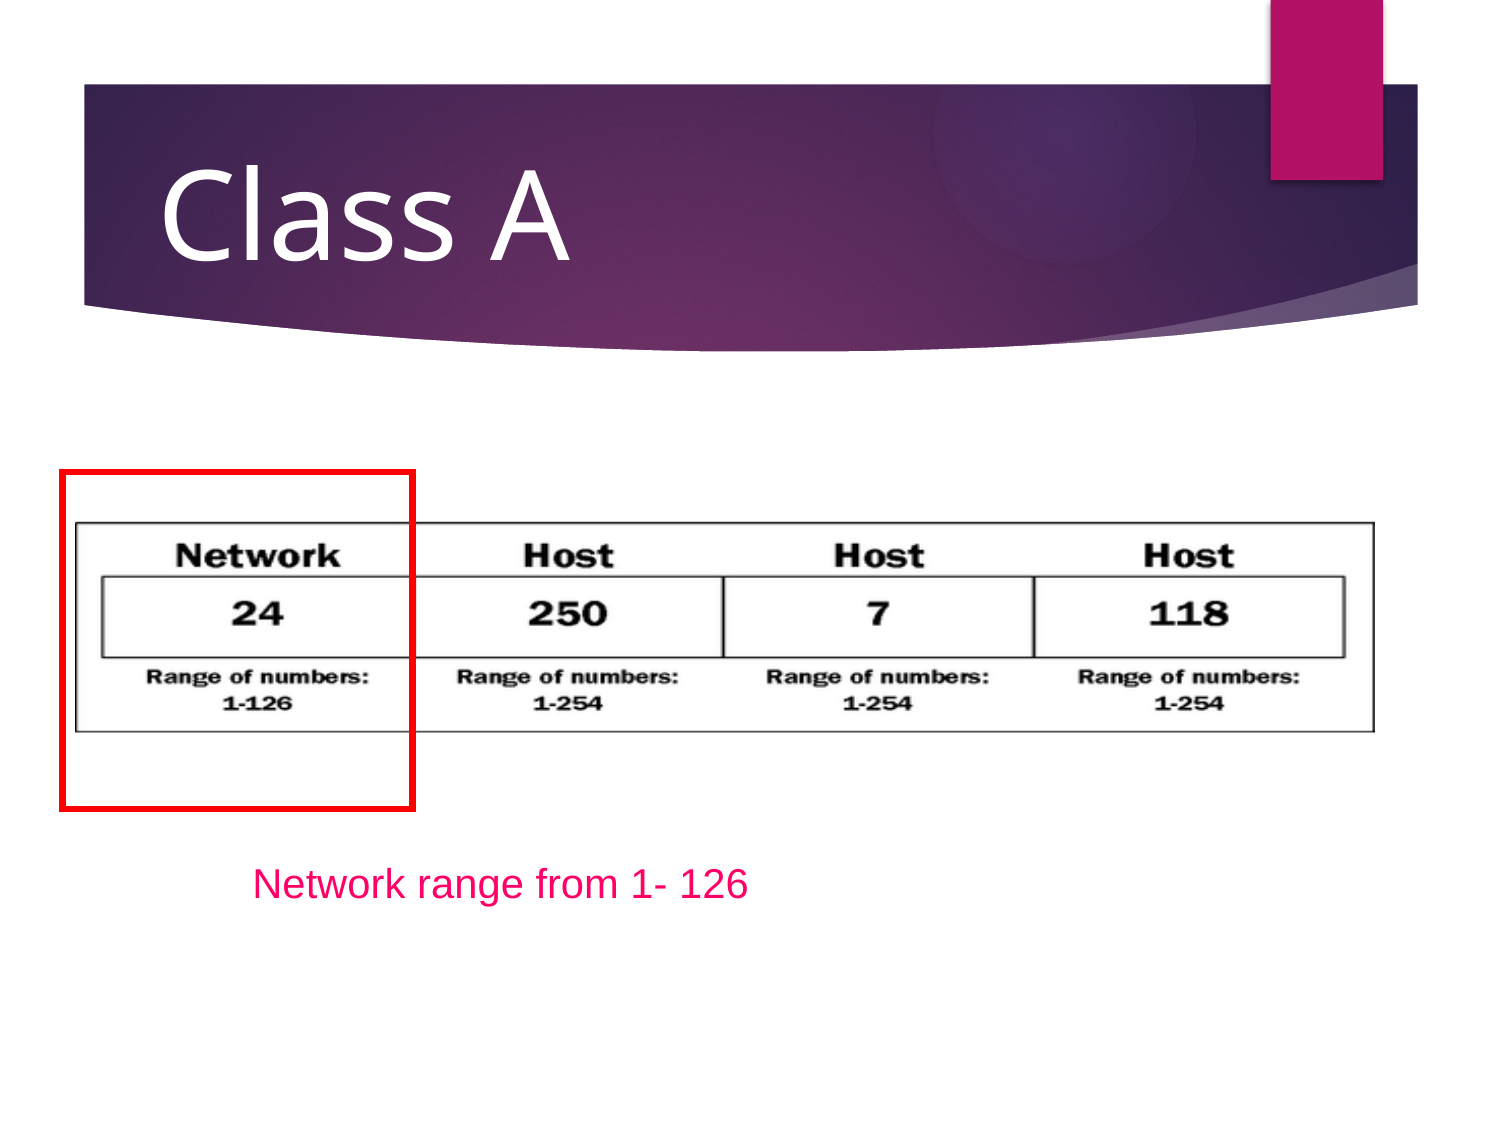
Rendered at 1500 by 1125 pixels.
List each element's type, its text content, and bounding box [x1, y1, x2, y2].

text_box [62, 471, 413, 810]
title Class A [142, 152, 1183, 269]
text_box Network range from 1- 126 [237, 849, 800, 915]
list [74, 455, 1376, 769]
